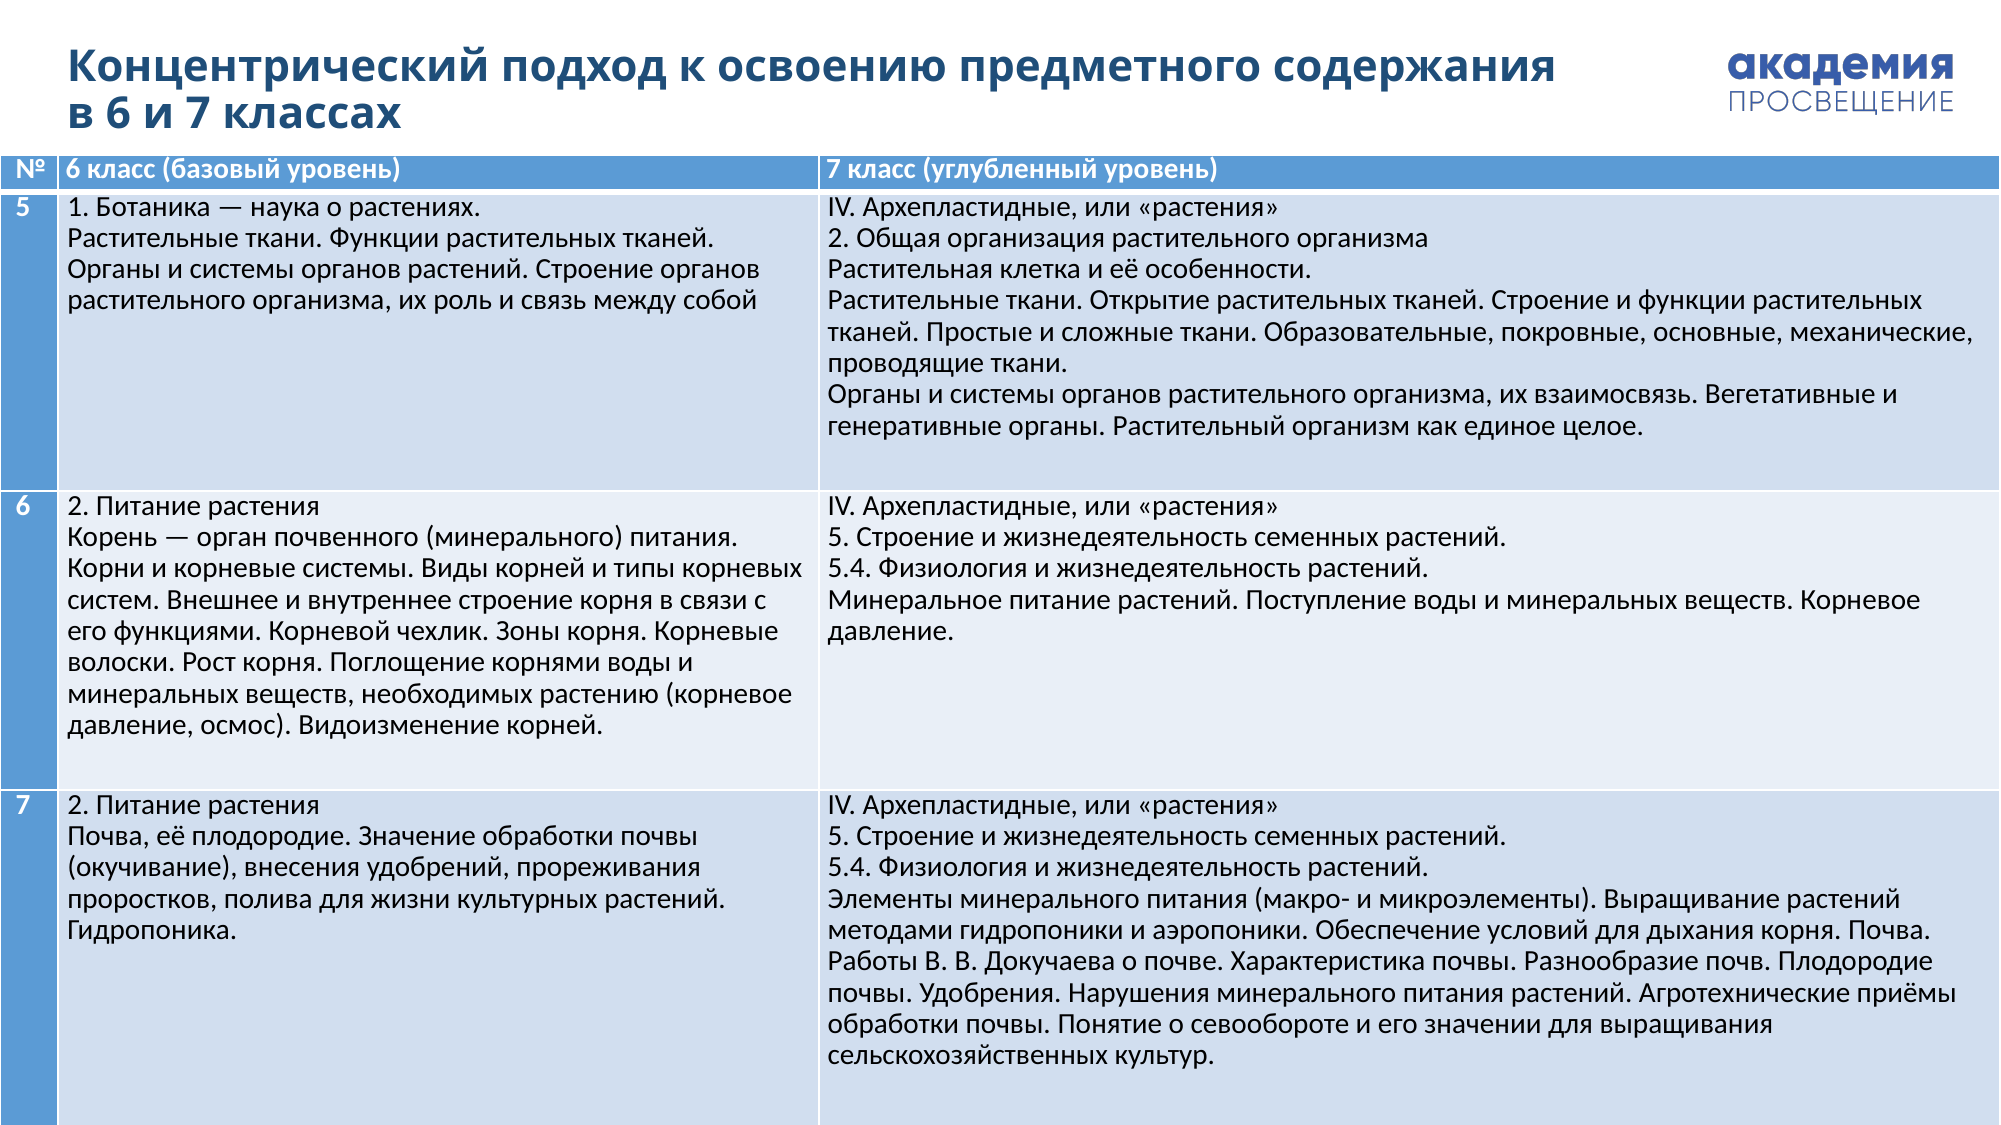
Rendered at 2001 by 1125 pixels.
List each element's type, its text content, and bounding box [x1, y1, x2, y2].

table_cell 5 [1, 195, 57, 490]
table_cell 7 [1, 791, 57, 1125]
table_header № [1, 156, 57, 189]
table_cell IV. Архепластидные, или «растения» 5. Строение и жизнедеятельность семенных растений. 5.4. Физиология и жизнедеятельность растений. Минеральное питание растений. Поступление воды и минеральных веществ. Корневое давление. [820, 492, 1999, 789]
table_header 6 класс (базовый уровень) [59, 156, 818, 189]
picture [1714, 33, 1969, 133]
table_cell IV. Архепластидные, или «растения» 2. Общая организация растительного организма Растительная клетка и её особенности. Растительные ткани. Открытие растительных тканей. Строение и функции растительных тканей. Простые и сложные ткани. Образовательные, покровные, основные, механические, проводящие ткани. Органы и системы органов растительного организма, их взаимосвязь. Вегетативные и генеративные органы. Растительный организм как единое целое. [820, 195, 1999, 490]
table_cell 6 [1, 492, 57, 789]
table_cell IV. Архепластидные, или «растения» 5. Строение и жизнедеятельность семенных растений. 5.4. Физиология и жизнедеятельность растений. Элементы минерального питания (макро- и микроэлементы). Выращивание растений методами гидропоники и аэропоники. Обеспечение условий для дыхания корня. Почва. Работы В. В. Докучаева о почве. Характеристика почвы. Разнообразие почв. Плодородие почвы. Удобрения. Нарушения минерального питания растений. Агротехнические приёмы обработки почвы. Понятие о севообороте и его значении для выращивания сельскохозяйственных культур. [820, 791, 1999, 1125]
table_cell 1. Ботаника — наука о растениях. Растительные ткани. Функции растительных тканей. Органы и системы органов растений. Строение органов растительного организма, их роль и связь между собой [59, 195, 818, 490]
table_cell 2. Питание растения Почва, её плодородие. Значение обработки почвы (окучивание), внесения удобрений, прореживания проростков, полива для жизни культурных растений. Гидропоника. [59, 791, 818, 1125]
table_cell 2. Питание растения Корень — орган почвенного (минерального) питания. Корни и корневые системы. Виды корней и типы корневых систем. Внешнее и внутреннее строение корня в связи с его функциями. Корневой чехлик. Зоны корня. Корневые волоски. Рост корня. Поглощение корнями воды и минеральных веществ, необходимых растению (корневое давление, осмос). Видоизменение корней. [59, 492, 818, 789]
title Концентрический подход к освоению предметного содержания в 6 и 7 классах [51, 35, 1777, 146]
table_header 7 класс (углубленный уровень) [820, 156, 1999, 189]
